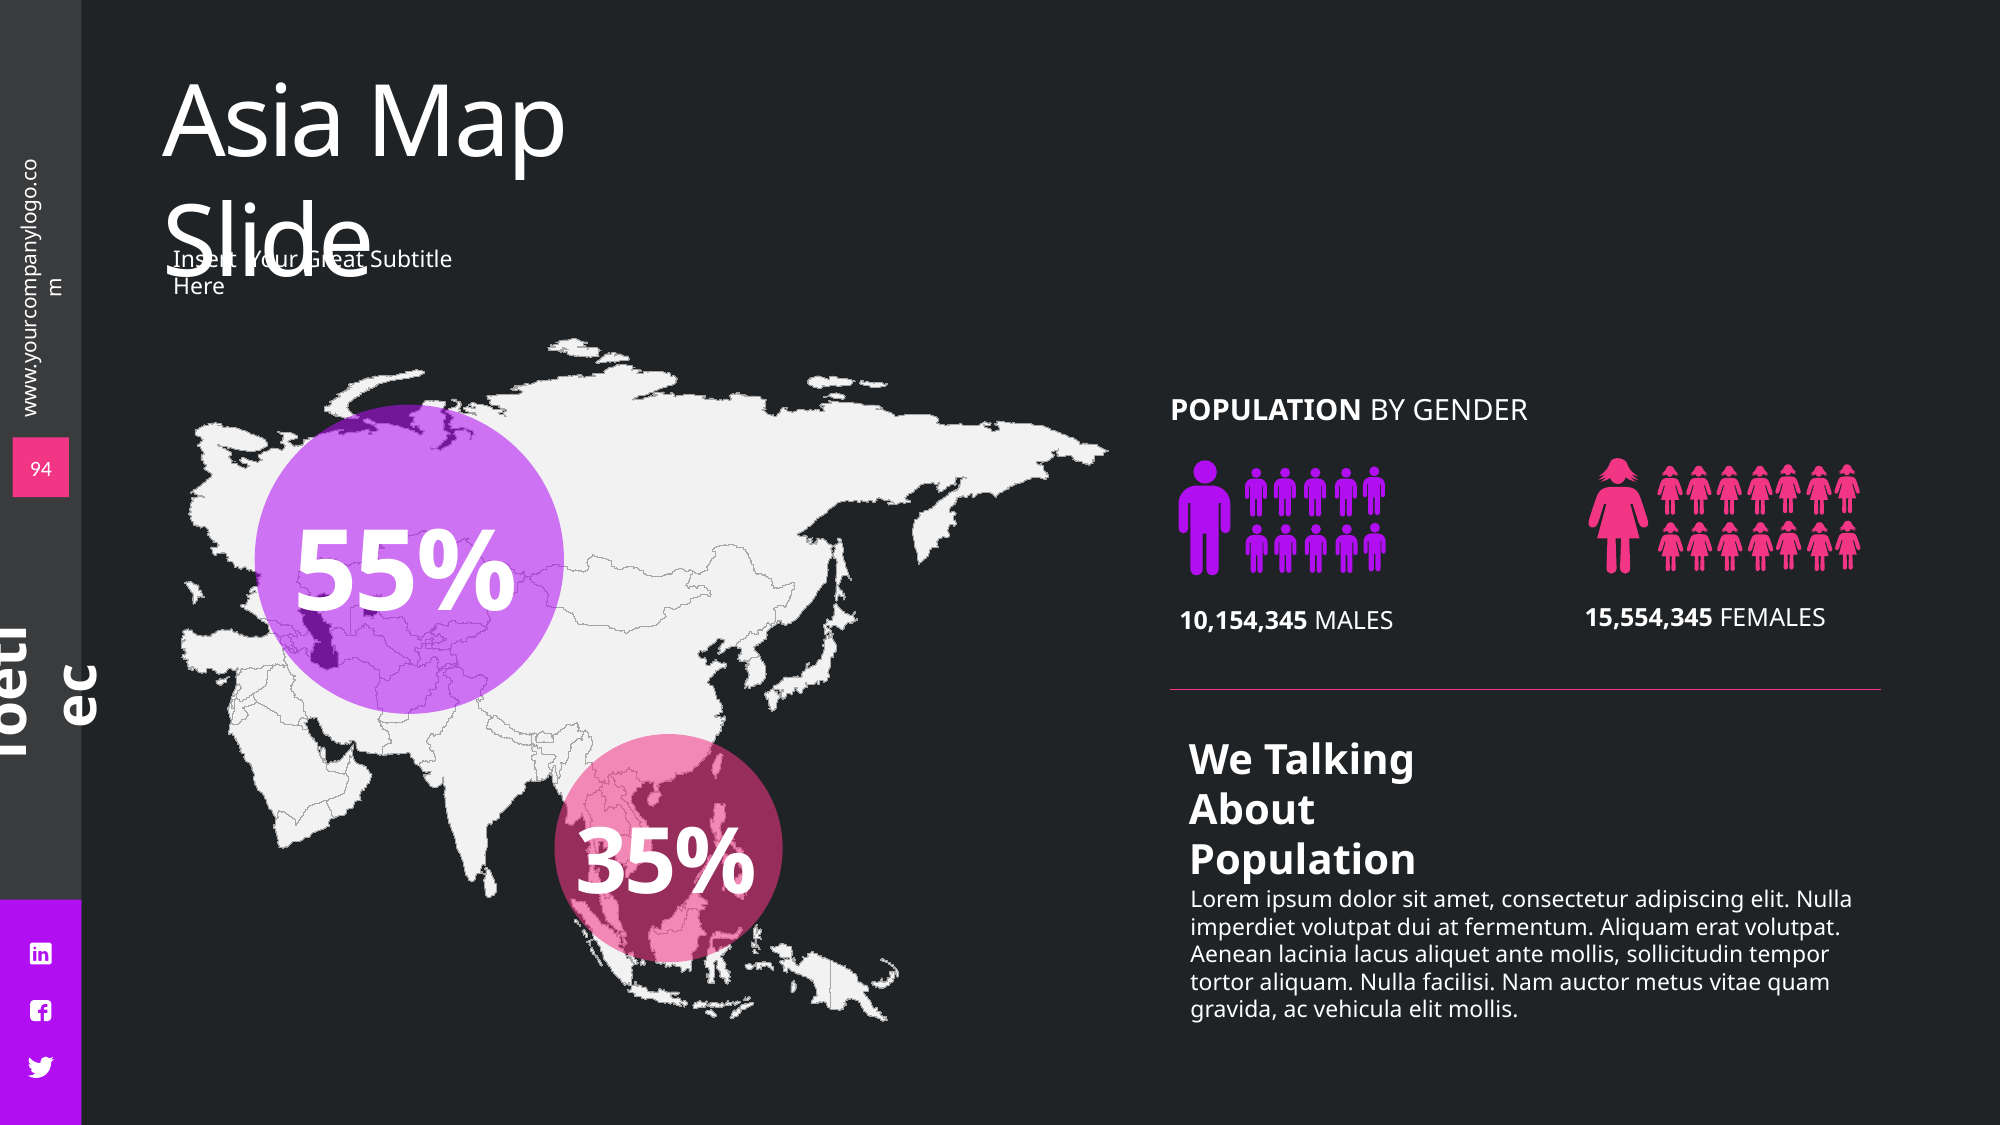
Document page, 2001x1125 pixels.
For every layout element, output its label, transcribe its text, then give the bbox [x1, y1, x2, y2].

text_box 10,154,345 MALES [1164, 596, 1409, 642]
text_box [1588, 458, 1861, 574]
text_box Insert Your Great Subtitle Here [158, 237, 512, 307]
text_box Lorem ipsum dolor sit amet, consectetur adipiscing elit. Nulla imperdiet volutpat dui at fermentum. Aliquam erat volutpat. Aenean lacinia lacus aliquet ante mollis, sollicitudin tempor tortor aliquam. Nulla facilisi. Nam auctor metus vitae quam gravida, ac vehicula elit mollis. [1175, 877, 1882, 1030]
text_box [1178, 460, 1386, 576]
text_box Asia Map Slide [147, 116, 677, 236]
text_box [181, 338, 1109, 1021]
text_box We Talking About Population [1174, 743, 1547, 872]
text_box 15,554,345 FEMALES [1569, 594, 1842, 640]
text_box POPULATION BY GENDER [1155, 383, 1544, 434]
slide_number 94 [12, 437, 69, 498]
